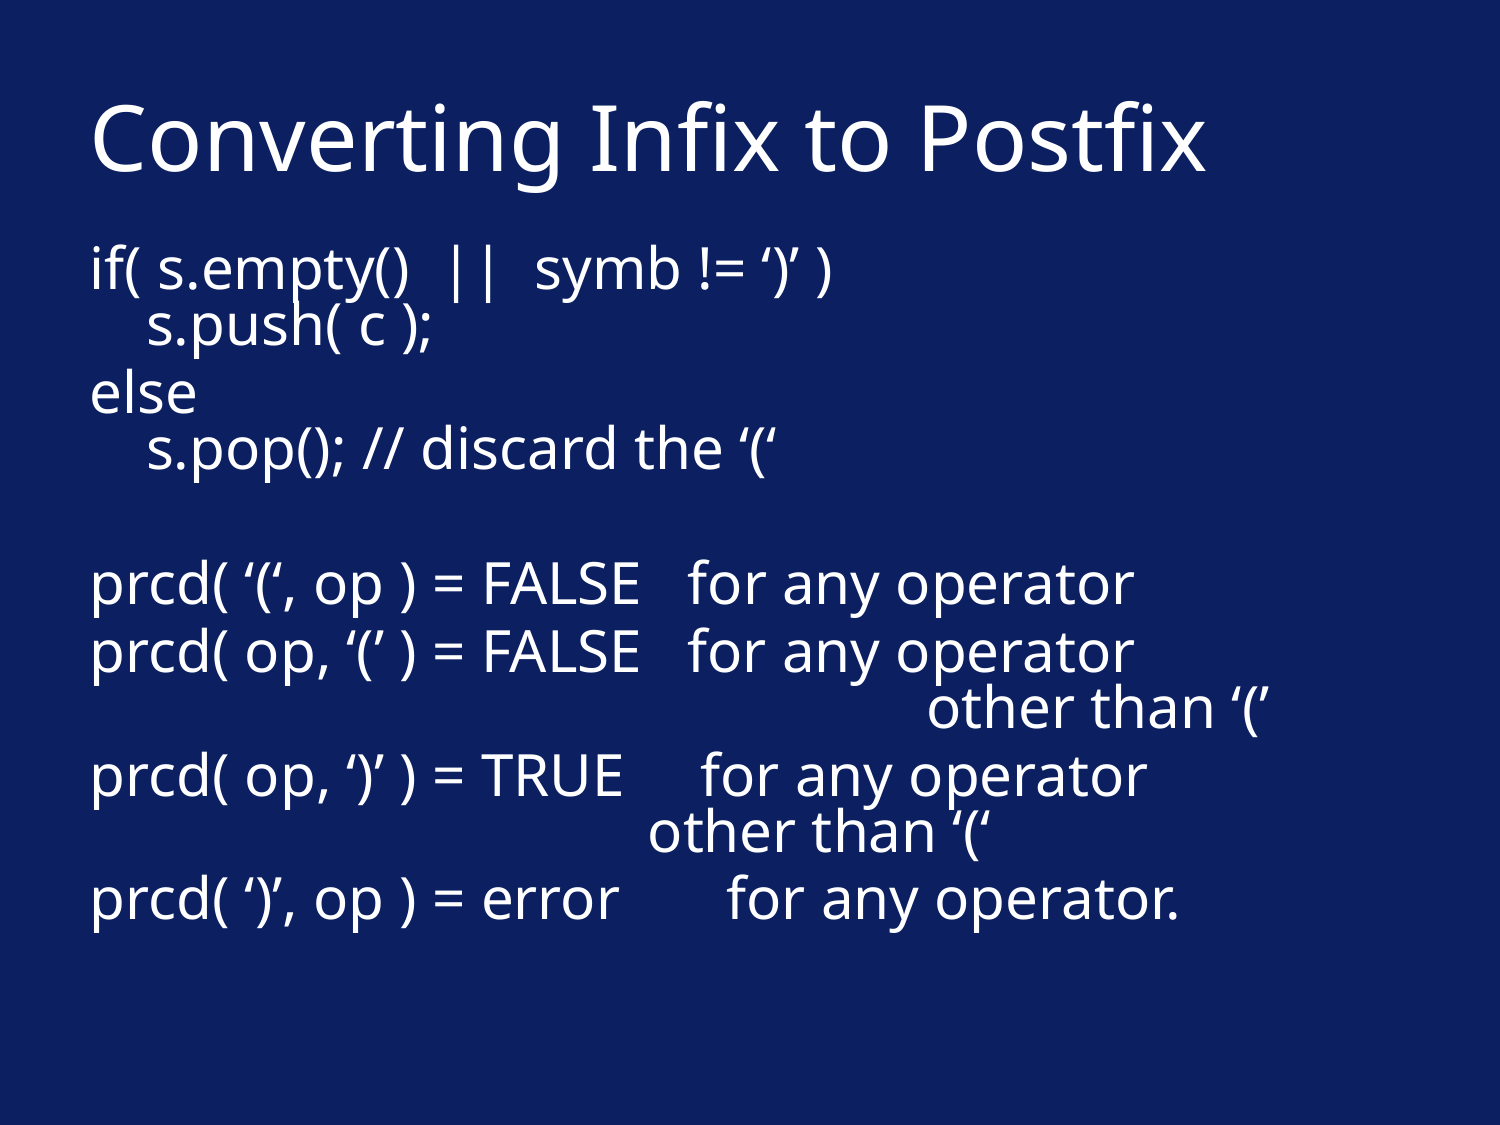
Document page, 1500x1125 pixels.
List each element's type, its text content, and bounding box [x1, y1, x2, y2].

list if( s.empty() || symb != ‘)’ ) s.push( c ); else s.pop(); // discard the ‘(‘ prcd( ‘(‘, op ) = FALSE for any operator prcd( op, ‘(’ ) = FALSE for any operator other than ‘(’ prcd( op, ‘)’ ) = TRUE for any operator other than ‘(‘ prcd( ‘)’, op ) = error for any operator. [74, 237, 1425, 988]
title Converting Infix to Postfix [74, 59, 1425, 210]
